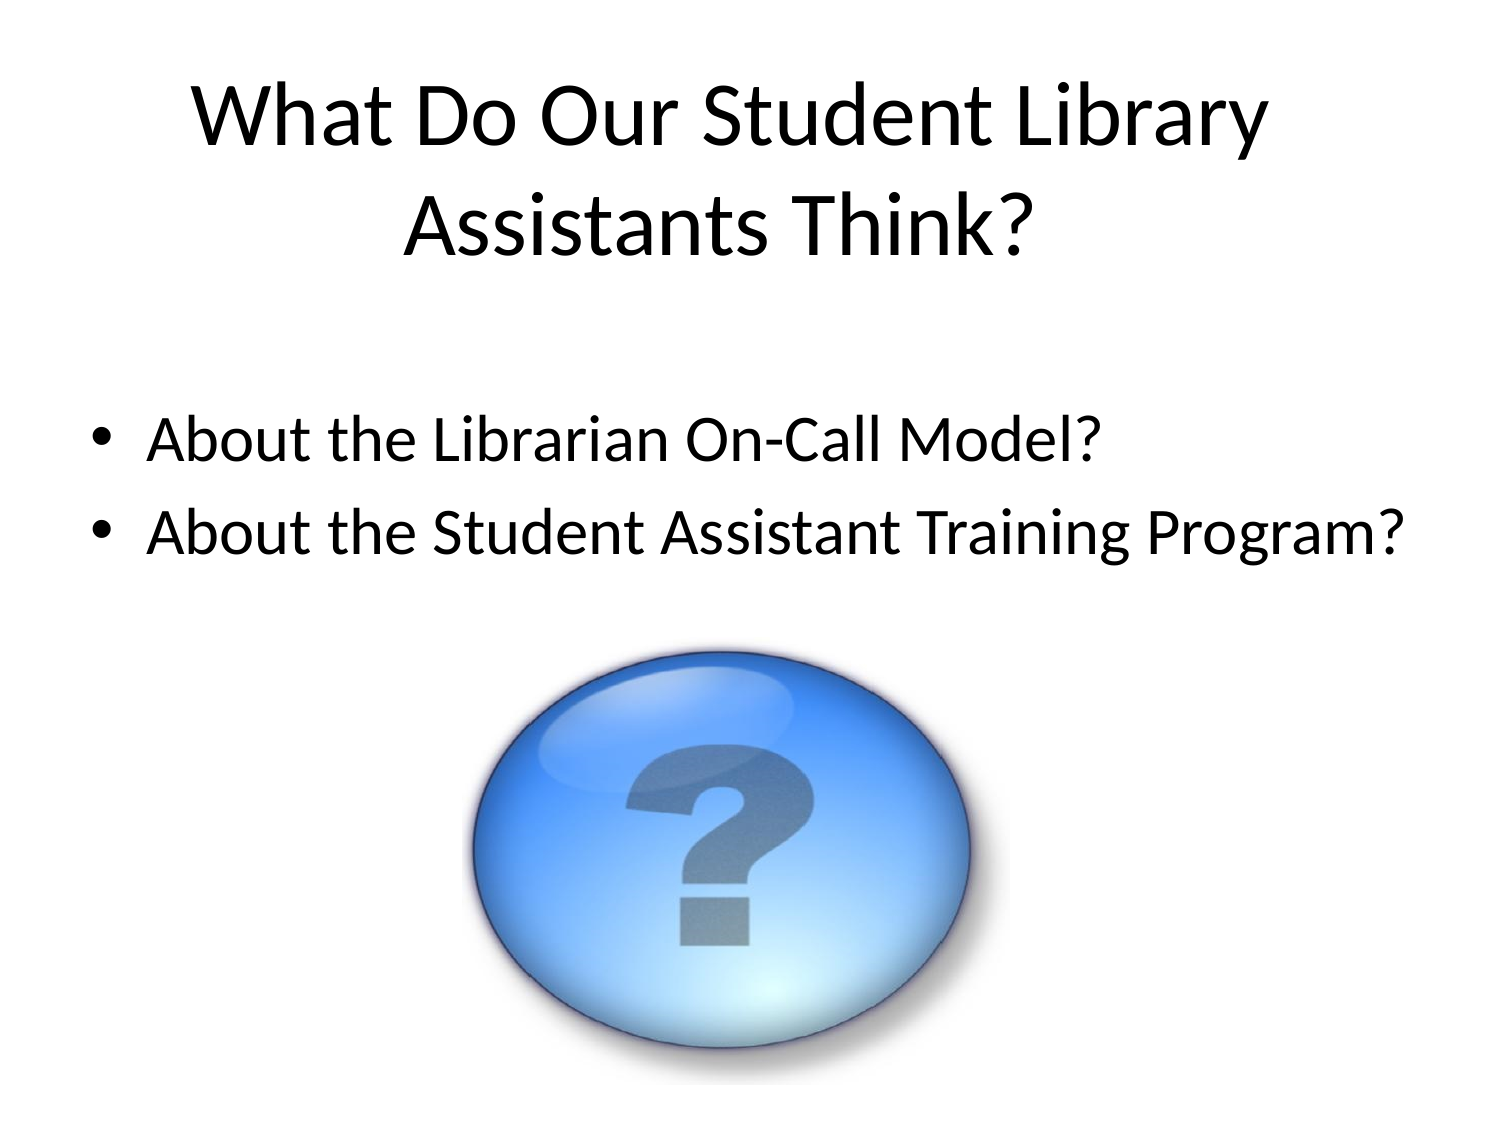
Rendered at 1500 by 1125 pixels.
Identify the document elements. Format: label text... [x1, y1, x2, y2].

list About the Librarian On-Call Model? About the Student Assistant Training Program? [75, 387, 1425, 930]
title What Do Our Student Library Assistants Think? [37, 37, 1425, 400]
picture [462, 637, 1010, 1085]
